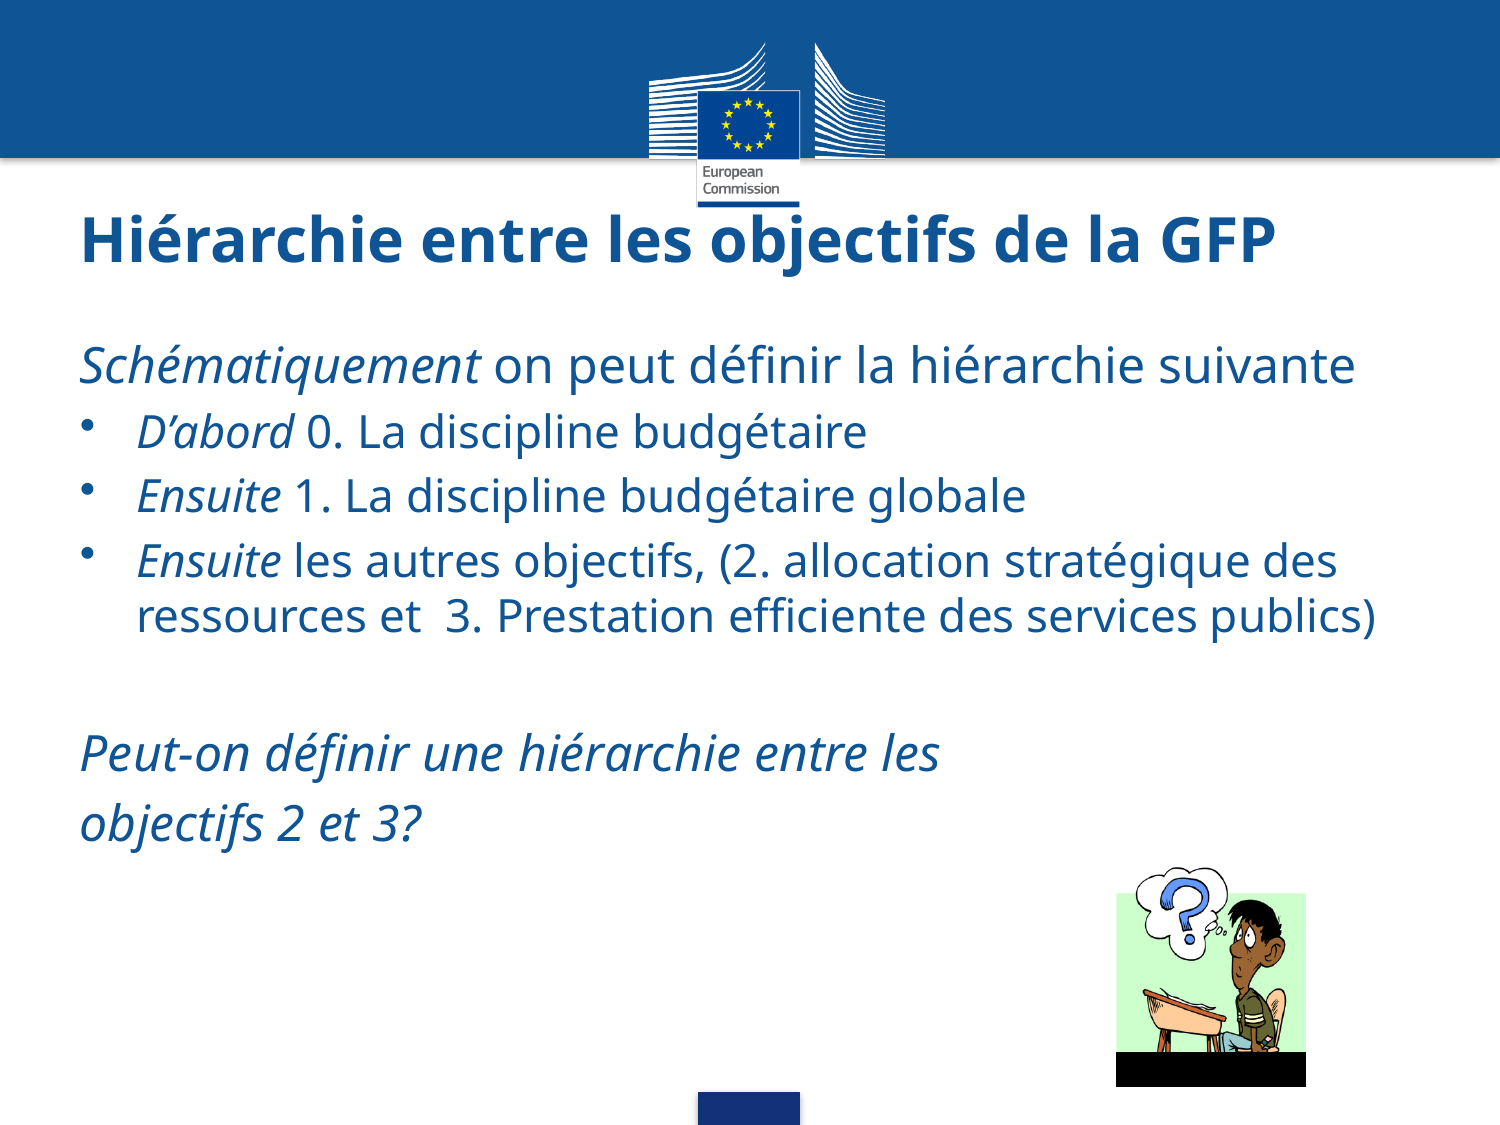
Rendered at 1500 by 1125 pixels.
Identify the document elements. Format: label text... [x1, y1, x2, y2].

picture [649, 42, 885, 160]
title Hiérarchie entre les objectifs de la GFP [64, 160, 1471, 315]
list Schématiquement on peut définir la hiérarchie suivante D’abord 0. La discipline budgétaire Ensuite 1. La discipline budgétaire globale Ensuite les autres objectifs, (2. allocation stratégique des ressources et 3. Prestation efficiente des services publics) Peut-on définir une hiérarchie entre les objectifs 2 et 3? [64, 326, 1460, 977]
picture [1115, 865, 1306, 1087]
